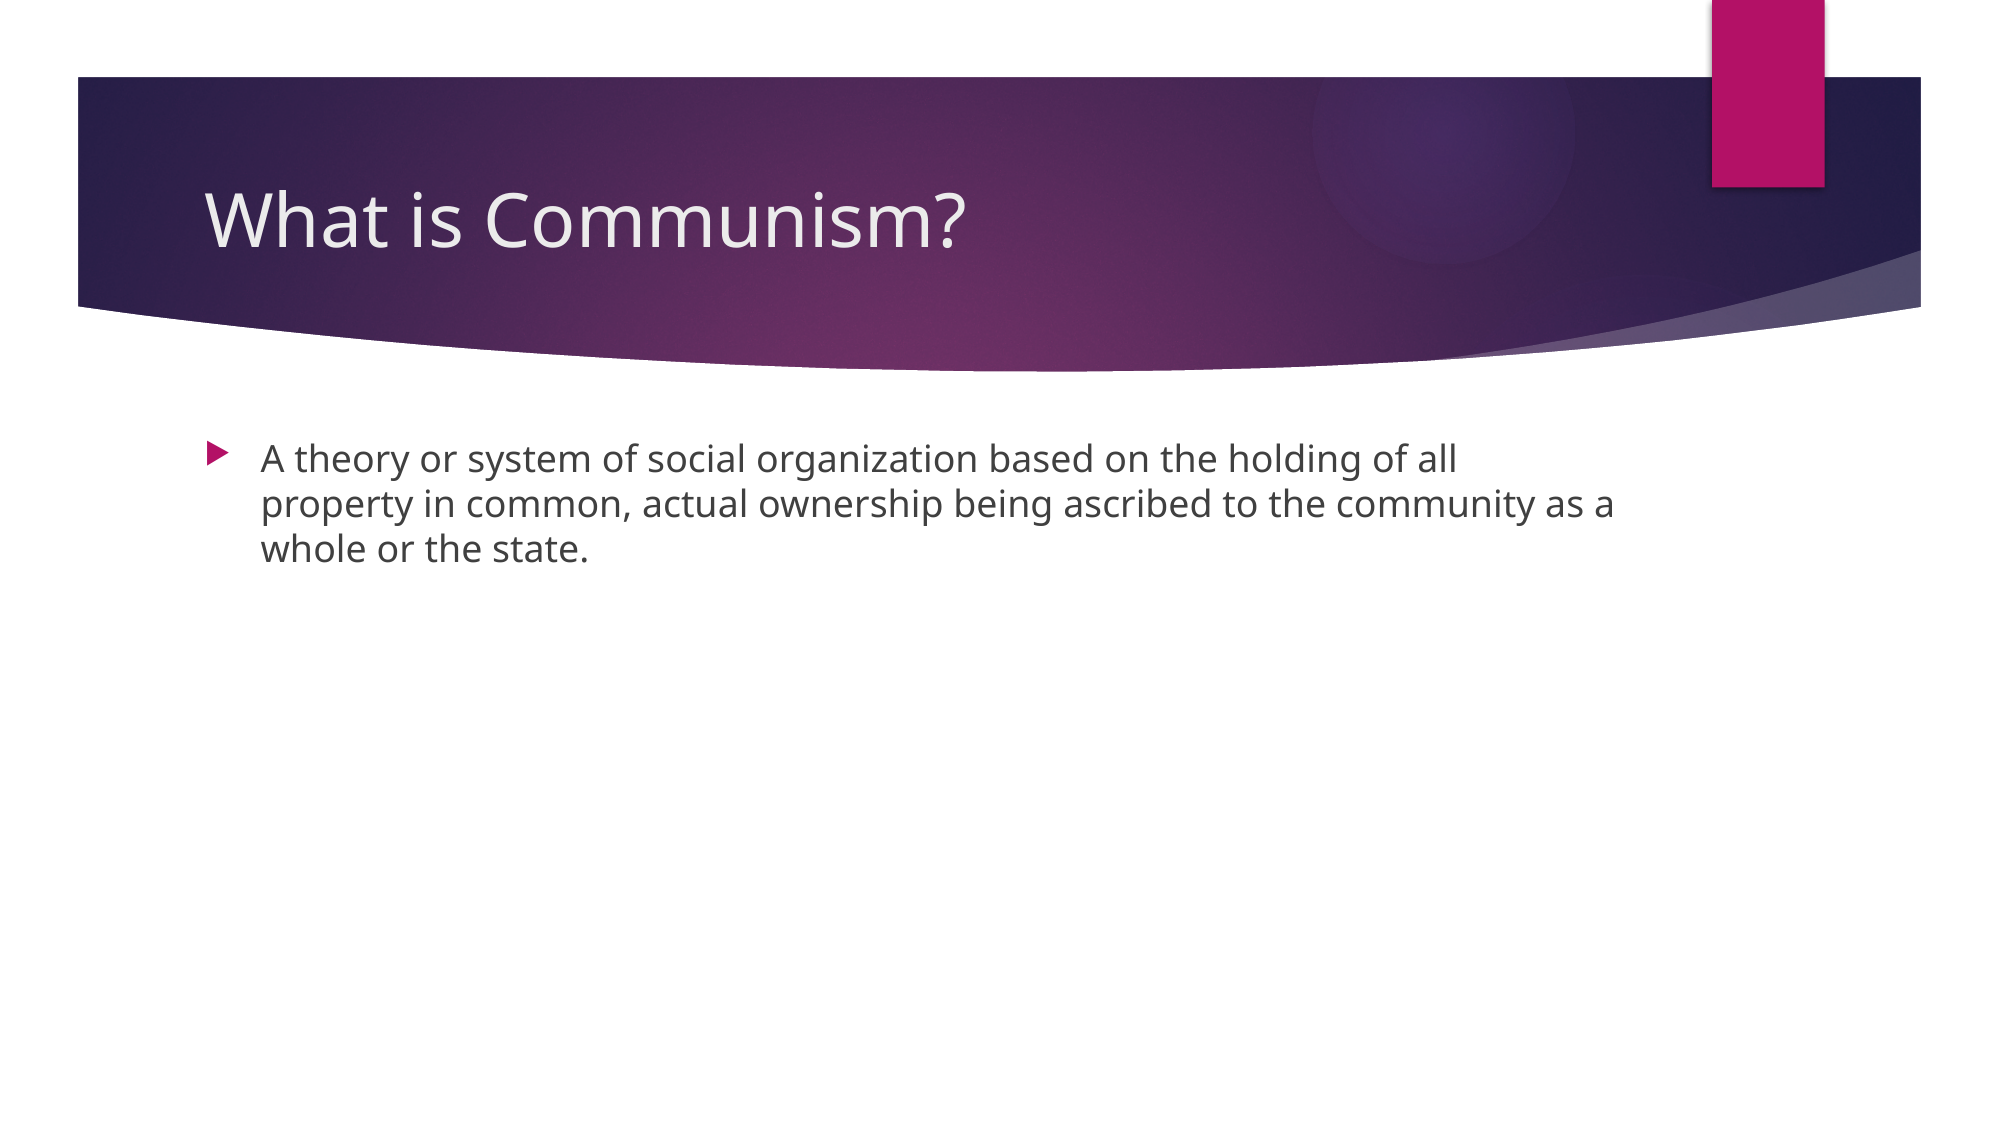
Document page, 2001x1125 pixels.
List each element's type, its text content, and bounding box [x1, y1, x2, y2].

title What is Communism? [189, 159, 1627, 276]
list A theory or system of social organization based on the holding of all property in common, actual ownership being ascribed to the community as a whole or the state. [189, 427, 1638, 988]
